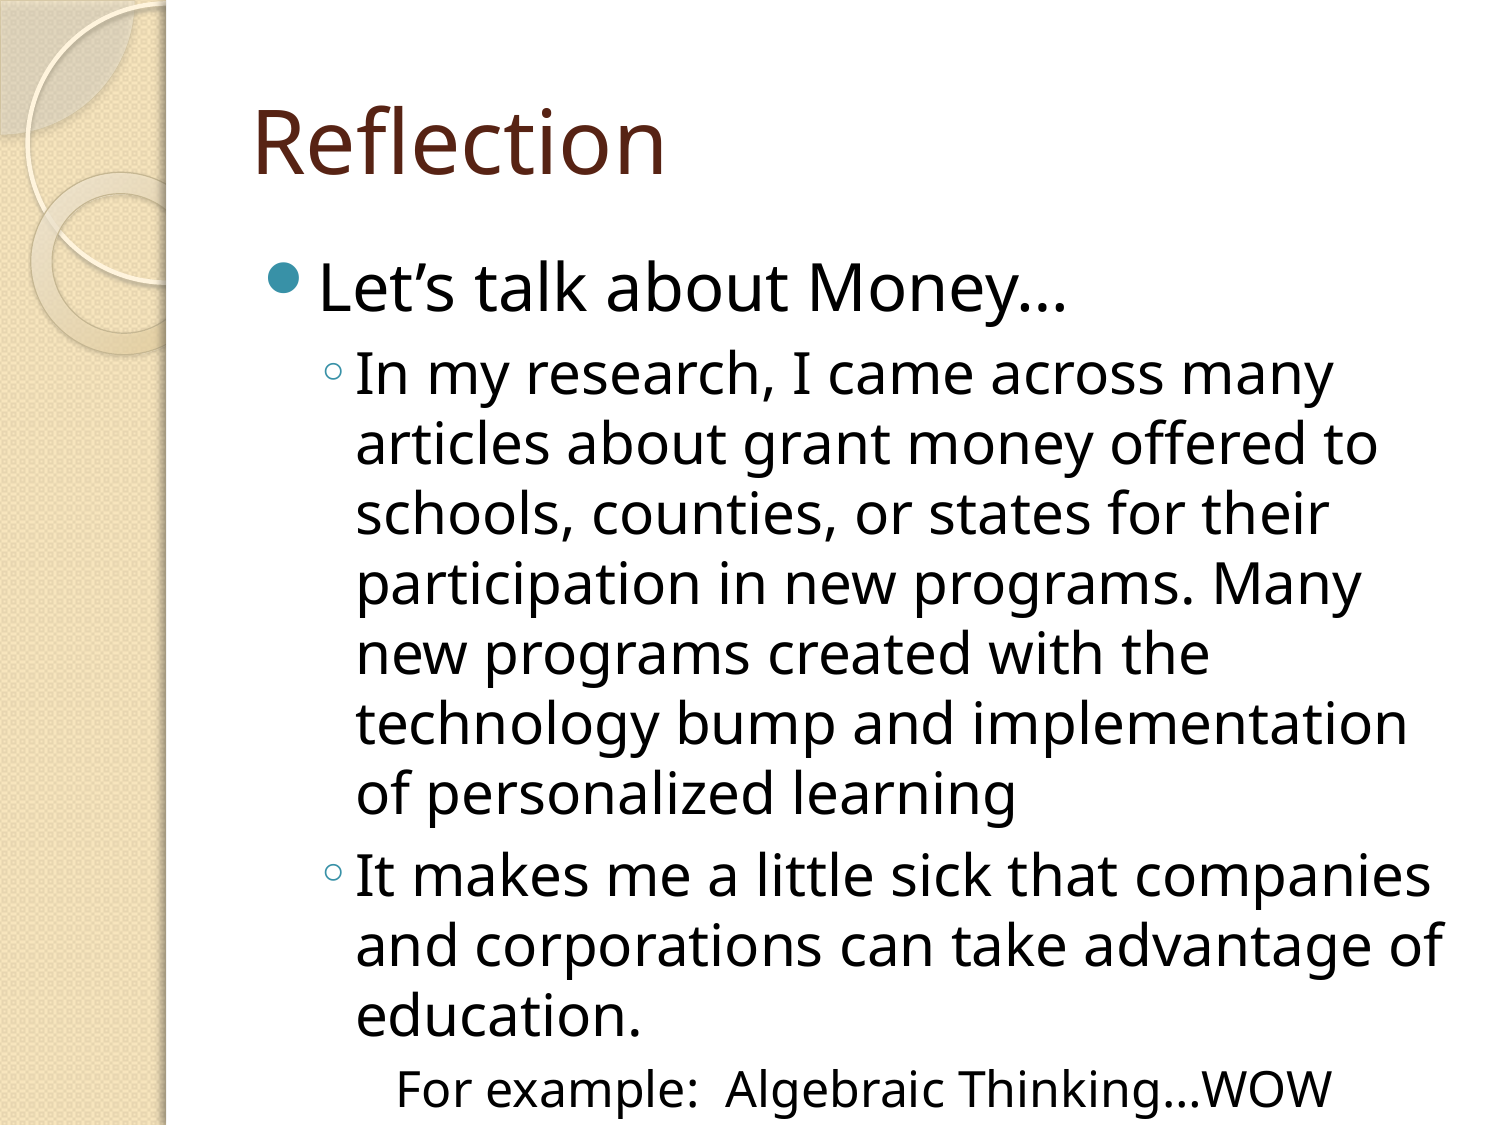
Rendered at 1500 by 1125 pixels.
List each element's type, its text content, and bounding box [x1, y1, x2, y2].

list Let’s talk about Money… In my research, I came across many articles about grant money offered to schools, counties, or states for their participation in new programs. Many new programs created with the technology bump and implementation of personalized learning It makes me a little sick that companies and corporations can take advantage of education. For example: Algebraic Thinking…WOW [235, 237, 1466, 1025]
title Reflection [235, 45, 1466, 233]
